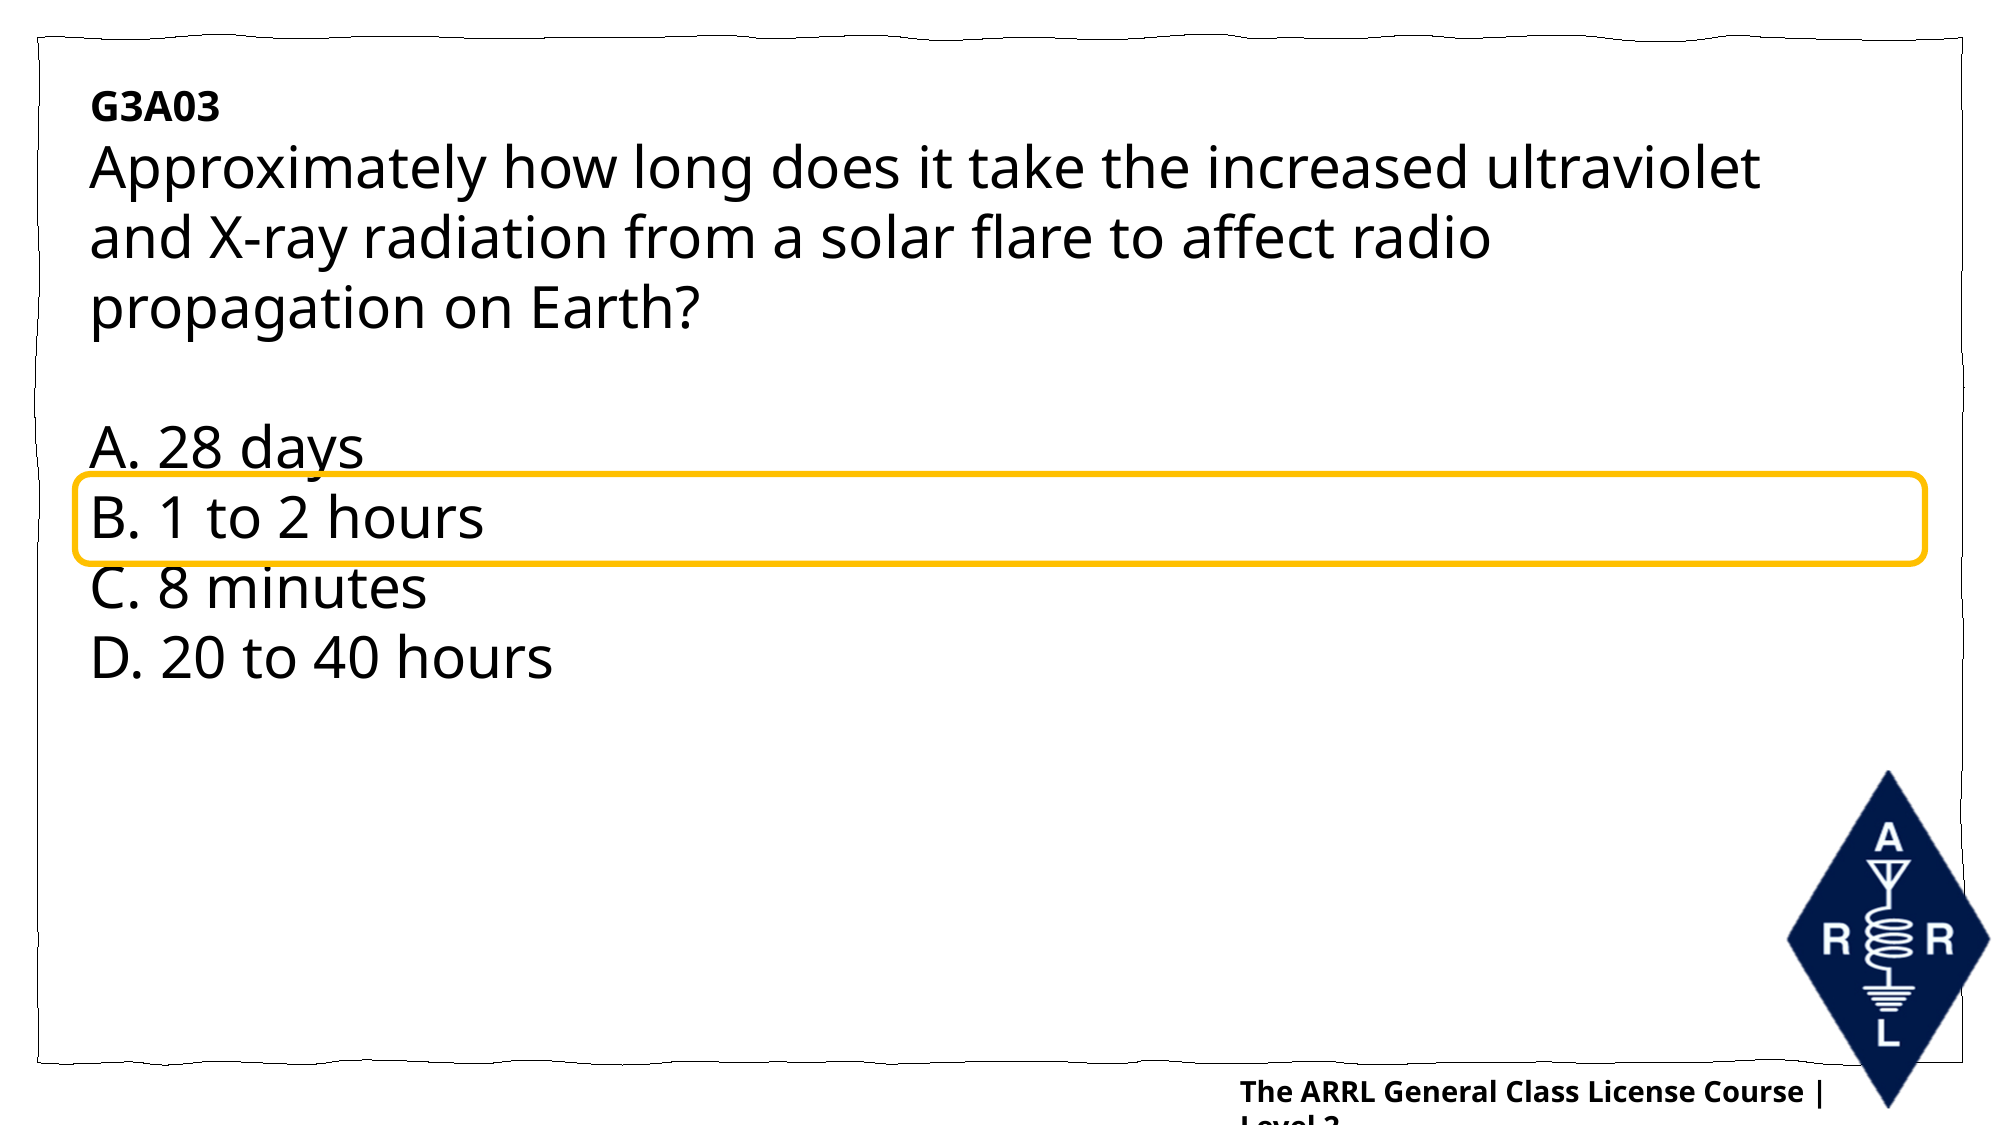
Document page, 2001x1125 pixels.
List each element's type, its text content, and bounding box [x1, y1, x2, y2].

picture [1773, 752, 1999, 1125]
text_box G3A03 Approximately how long does it take the increased ultraviolet and X-ray radiation from a solar flare to affect radio propagation on Earth? A. 28 days B. 1 to 2 hours C. 8 minutes D. 20 to 40 hours [75, 557, 1850, 698]
text_box G3A03 Approximately how long does it take the increased ultraviolet and X-ray radiation from a solar flare to affect radio propagation on Earth? A. 28 days B. 1 to 2 hours C. 8 minutes D. 20 to 40 hours [75, 72, 1850, 481]
text_box [73, 473, 1927, 565]
